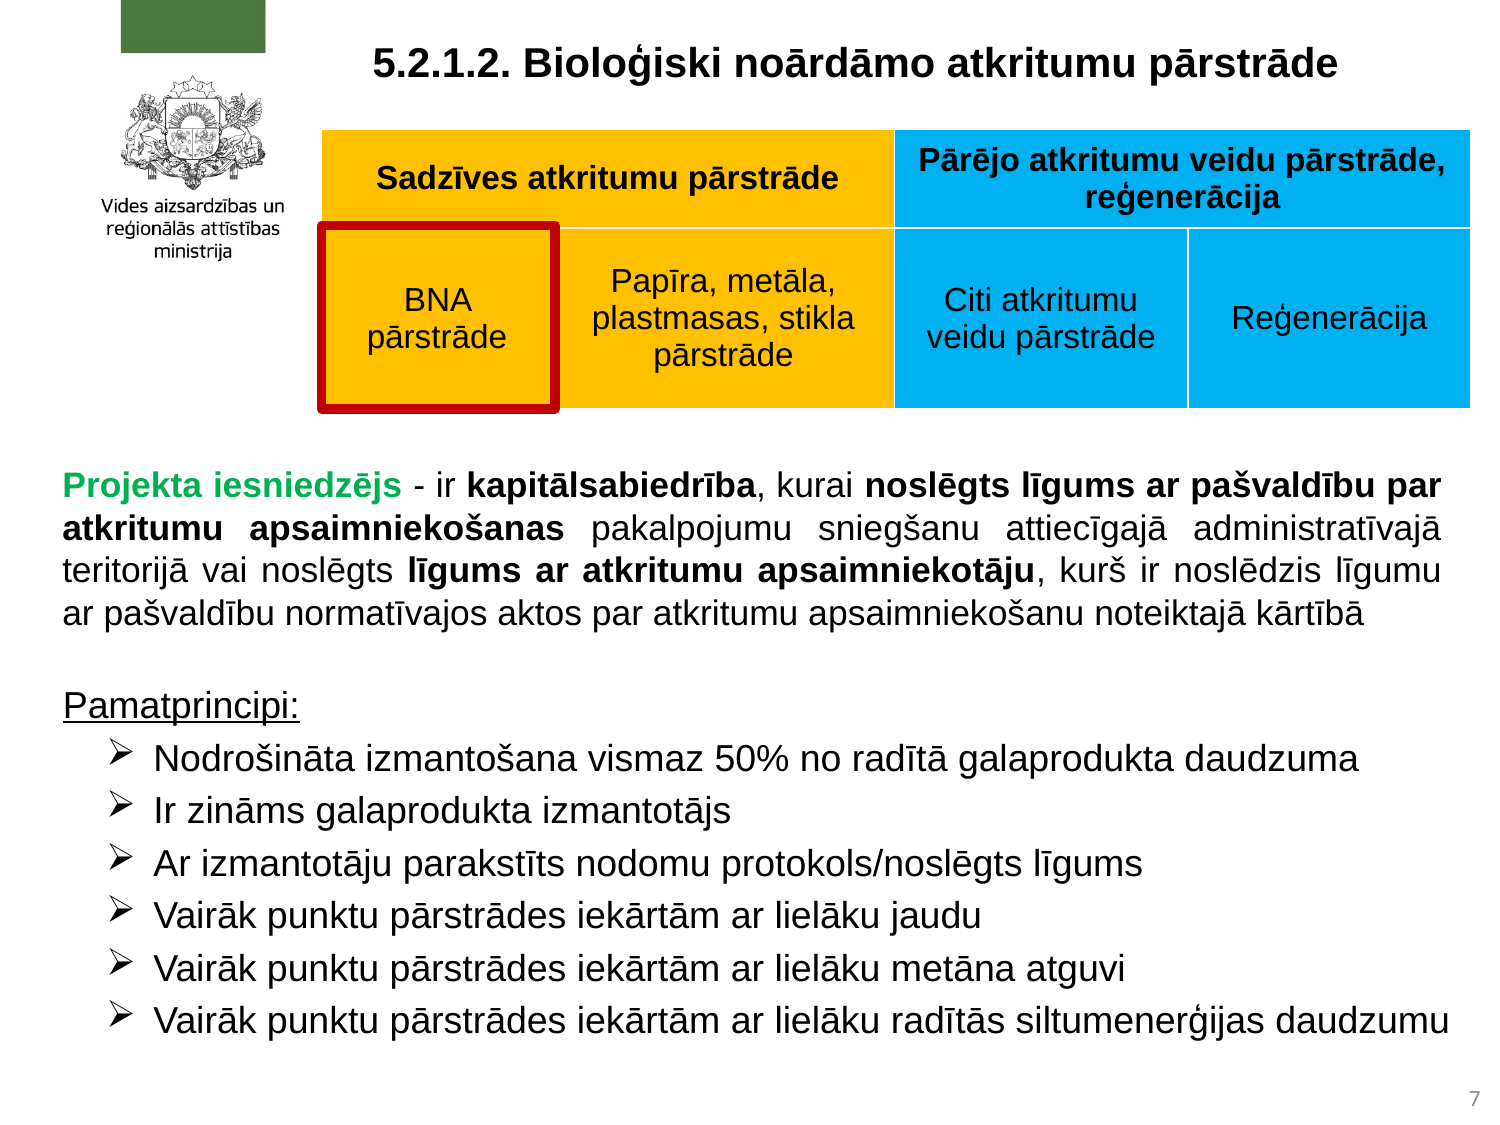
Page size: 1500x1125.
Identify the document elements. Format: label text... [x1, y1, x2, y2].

list Pamatprincipi: Nodrošināta izmantošana vismaz 50% no radītā galaprodukta daudzuma Ir zināms galaprodukta izmantotājs Ar izmantotāju parakstīts nodomu protokols/noslēgts līgums Vairāk punktu pārstrādes iekārtām ar lielāku jaudu Vairāk punktu pārstrādes iekārtām ar lielāku metāna atguvi Vairāk punktu pārstrādes iekārtām ar lielāku radītās siltumenerģijas daudzumu [47, 673, 1472, 1064]
table_header Pārējo atkritumu veidu pārstrāde, reģenerācija [895, 130, 1470, 227]
table_cell Citi atkritumu veidu pārstrāde [895, 229, 1187, 408]
table_cell Papīra, metāla, plastmasas, stikla pārstrāde [557, 229, 894, 408]
text_box 5.2.1.2. Bioloģiski noārdāmo atkritumu pārstrāde [288, 28, 1424, 102]
picture [48, 0, 338, 321]
slide_number 7 [1445, 1074, 1496, 1125]
table_cell Reģenerācija [1189, 229, 1470, 408]
table_header Sadzīves atkritumu pārstrāde [322, 130, 894, 227]
text_box [319, 224, 557, 411]
text_box Projekta iesniedzējs - ir kapitālsabiedrība, kurai noslēgts līgums ar pašvaldību par atkritumu apsaimniekošanas pakalpojumu sniegšanu attiecīgajā administratīvajā teritorijā vai noslēgts līgums ar atkritumu apsaimniekotāju, kurš ir noslēdzis līgumu ar pašvaldību normatīvajos aktos par atkritumu apsaimniekošanu noteiktajā kārtībā [47, 454, 1457, 640]
